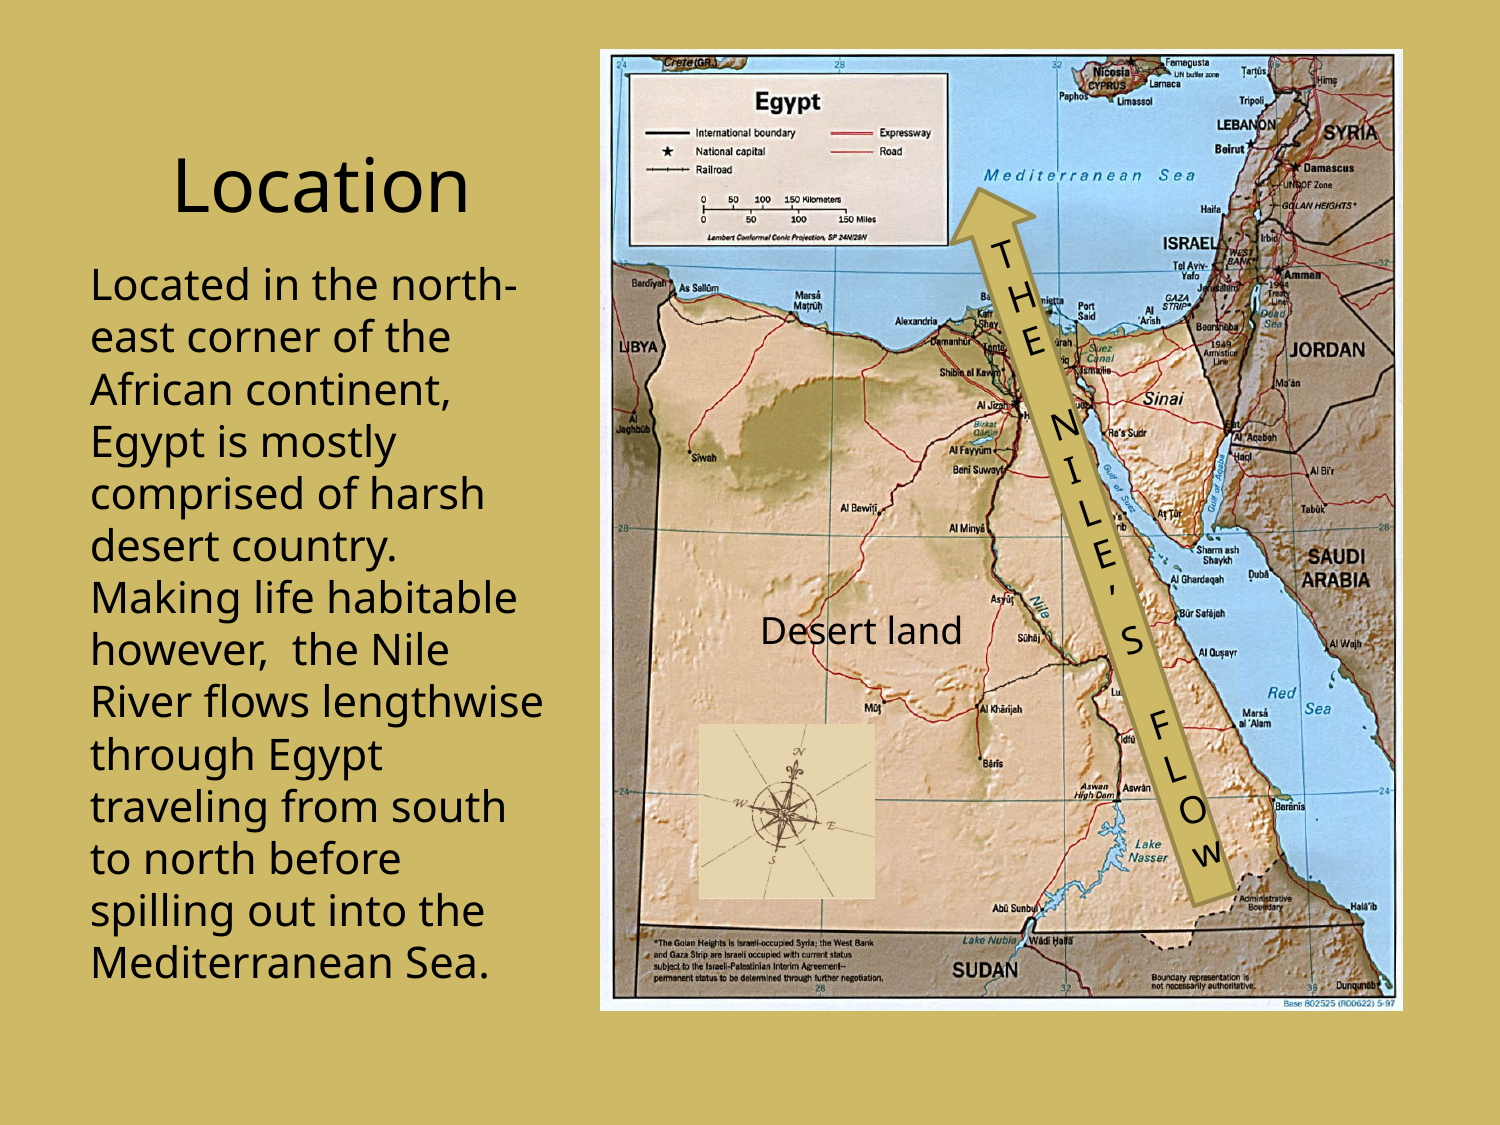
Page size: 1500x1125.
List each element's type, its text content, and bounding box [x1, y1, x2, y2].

list Located in the north-east corner of the African continent, Egypt is mostly comprised of harsh desert country. Making life habitable however, the Nile River flows lengthwise through Egypt traveling from south to north before spilling out into the Mediterranean Sea. [75, 249, 569, 1005]
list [599, 49, 1403, 1011]
picture [699, 724, 876, 899]
title Location [75, 44, 569, 236]
